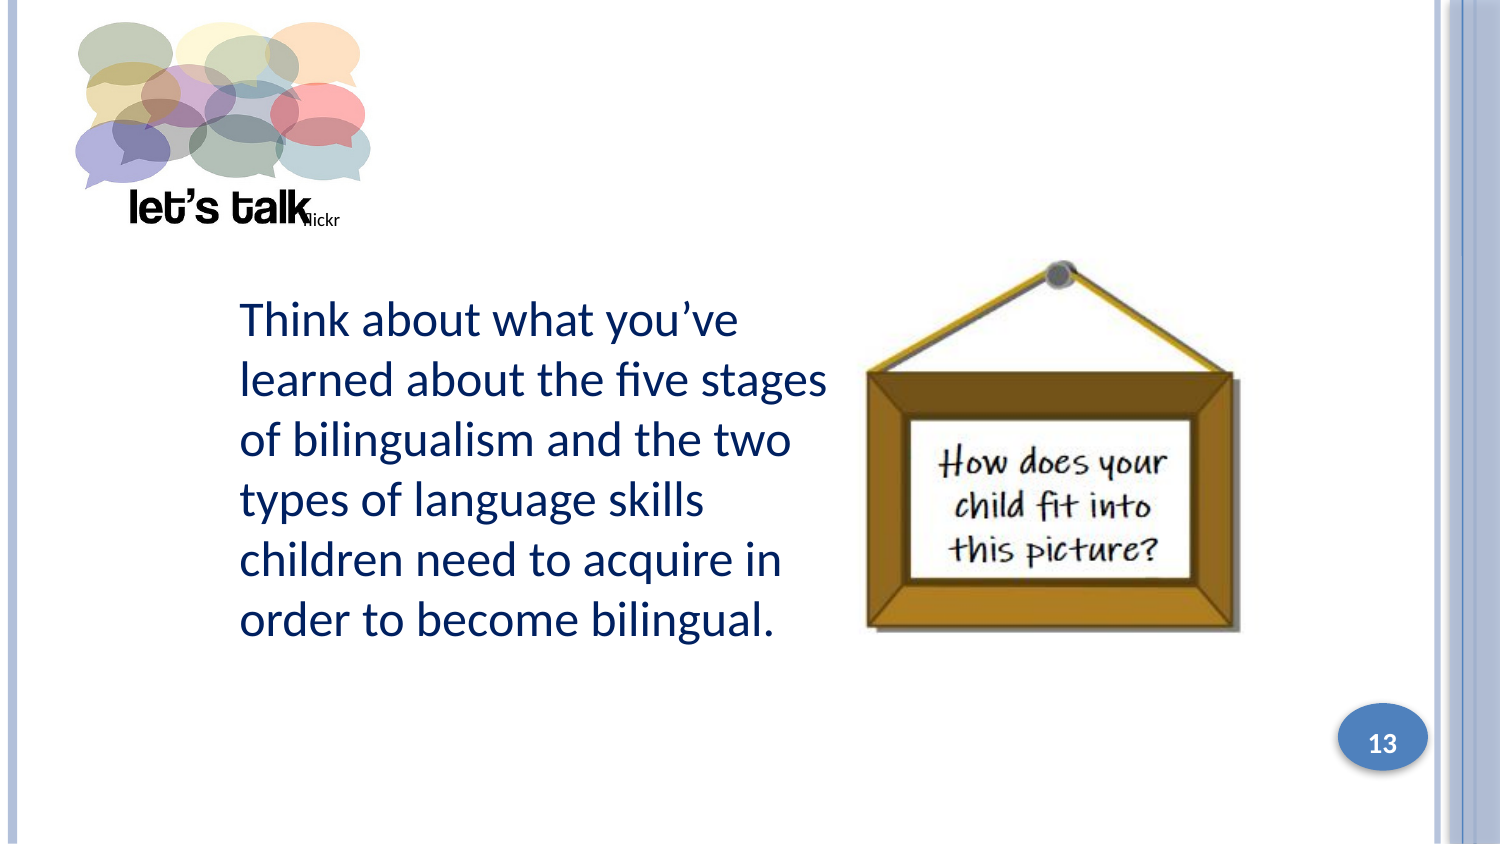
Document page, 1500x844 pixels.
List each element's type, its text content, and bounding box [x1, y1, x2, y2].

list Think about what you’ve learned about the five stages of bilingualism and the two types of language skills children need to acquire in order to become bilingual. [224, 271, 854, 680]
slide_number 13 [1337, 709, 1428, 774]
picture [61, 13, 379, 252]
picture [832, 233, 1278, 648]
